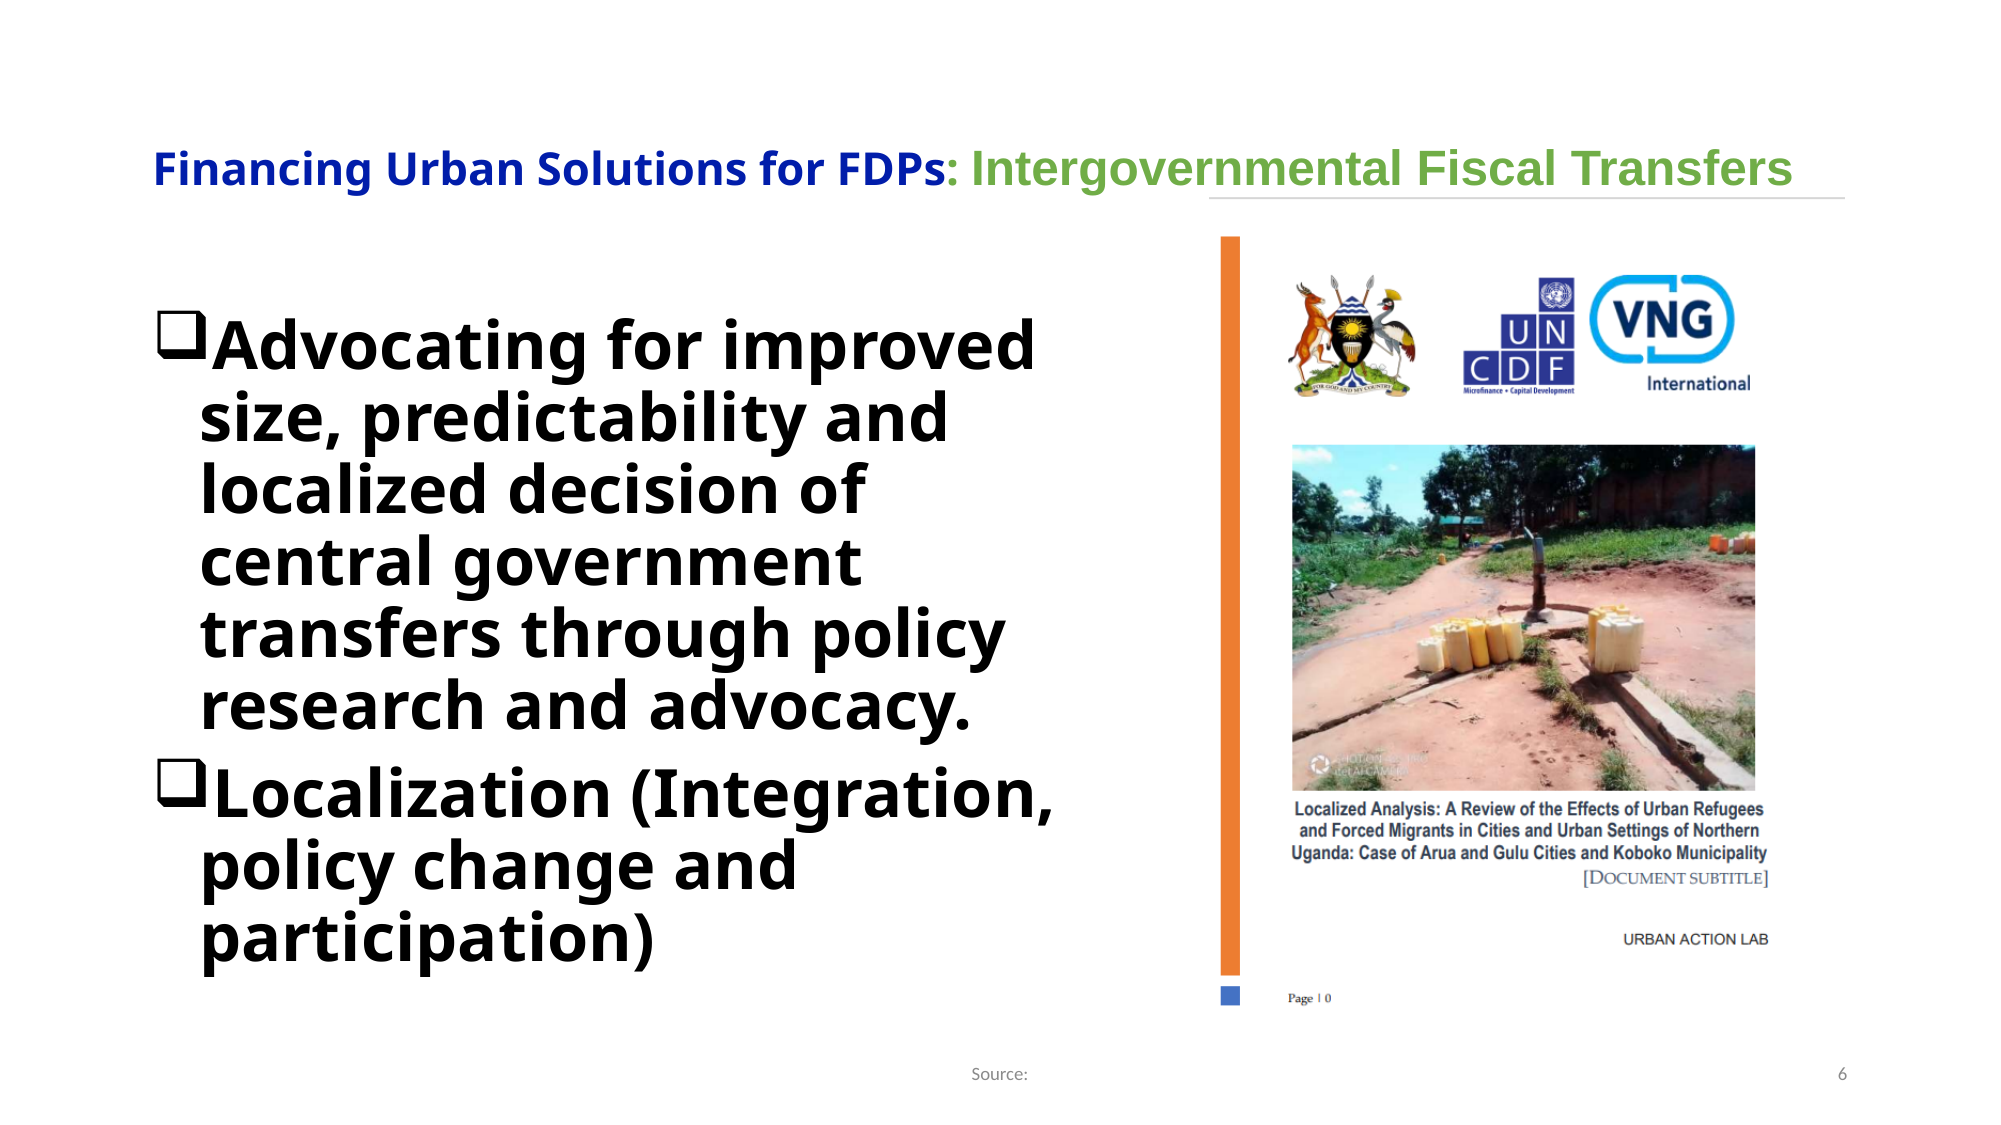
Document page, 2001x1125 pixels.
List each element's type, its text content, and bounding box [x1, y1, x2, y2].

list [1209, 196, 1845, 1030]
title Financing Urban Solutions for FDPs: Intergovernmental Fiscal Transfers [137, 59, 1863, 278]
footer Source: [662, 1042, 1338, 1103]
list Advocating for improved size, predictability and localized decision of central government transfers through policy research and advocacy. Localization (Integration, policy change and participation) [137, 304, 1106, 1016]
slide_number 6 [1412, 1042, 1863, 1103]
